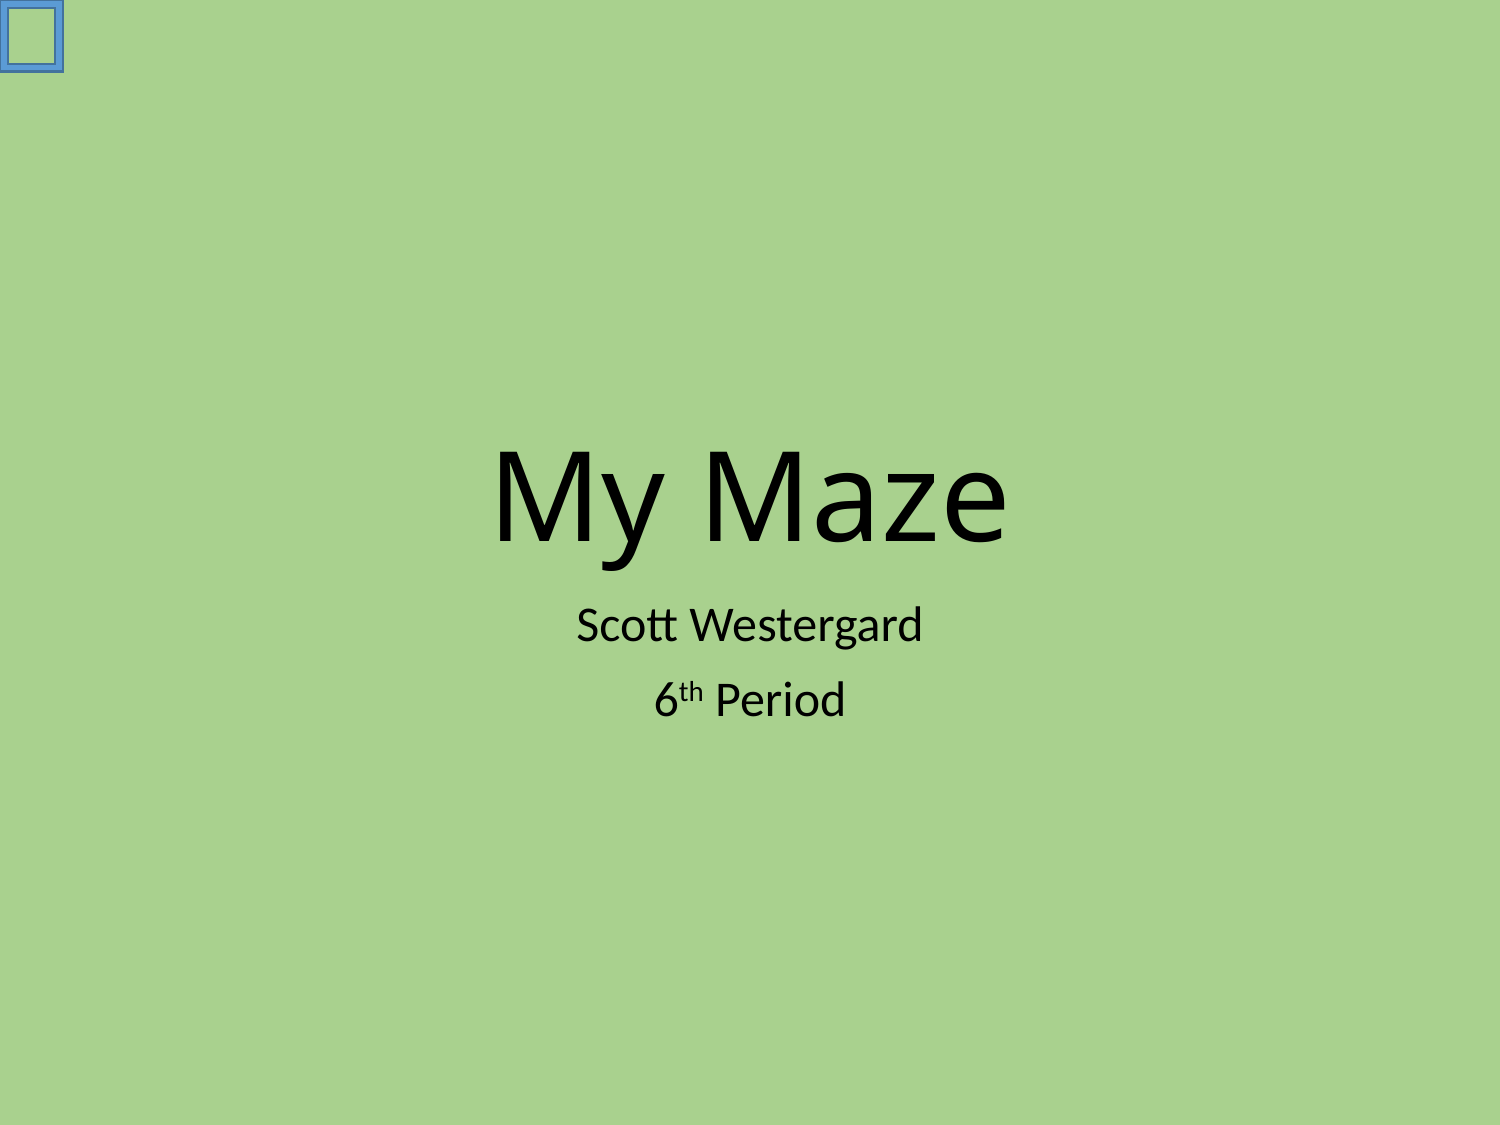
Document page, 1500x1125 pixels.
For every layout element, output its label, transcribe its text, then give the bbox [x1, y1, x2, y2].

text_box [0, 0, 64, 73]
title My Maze [112, 184, 1388, 576]
subtitle Scott Westergard 6th Period [187, 590, 1313, 863]
